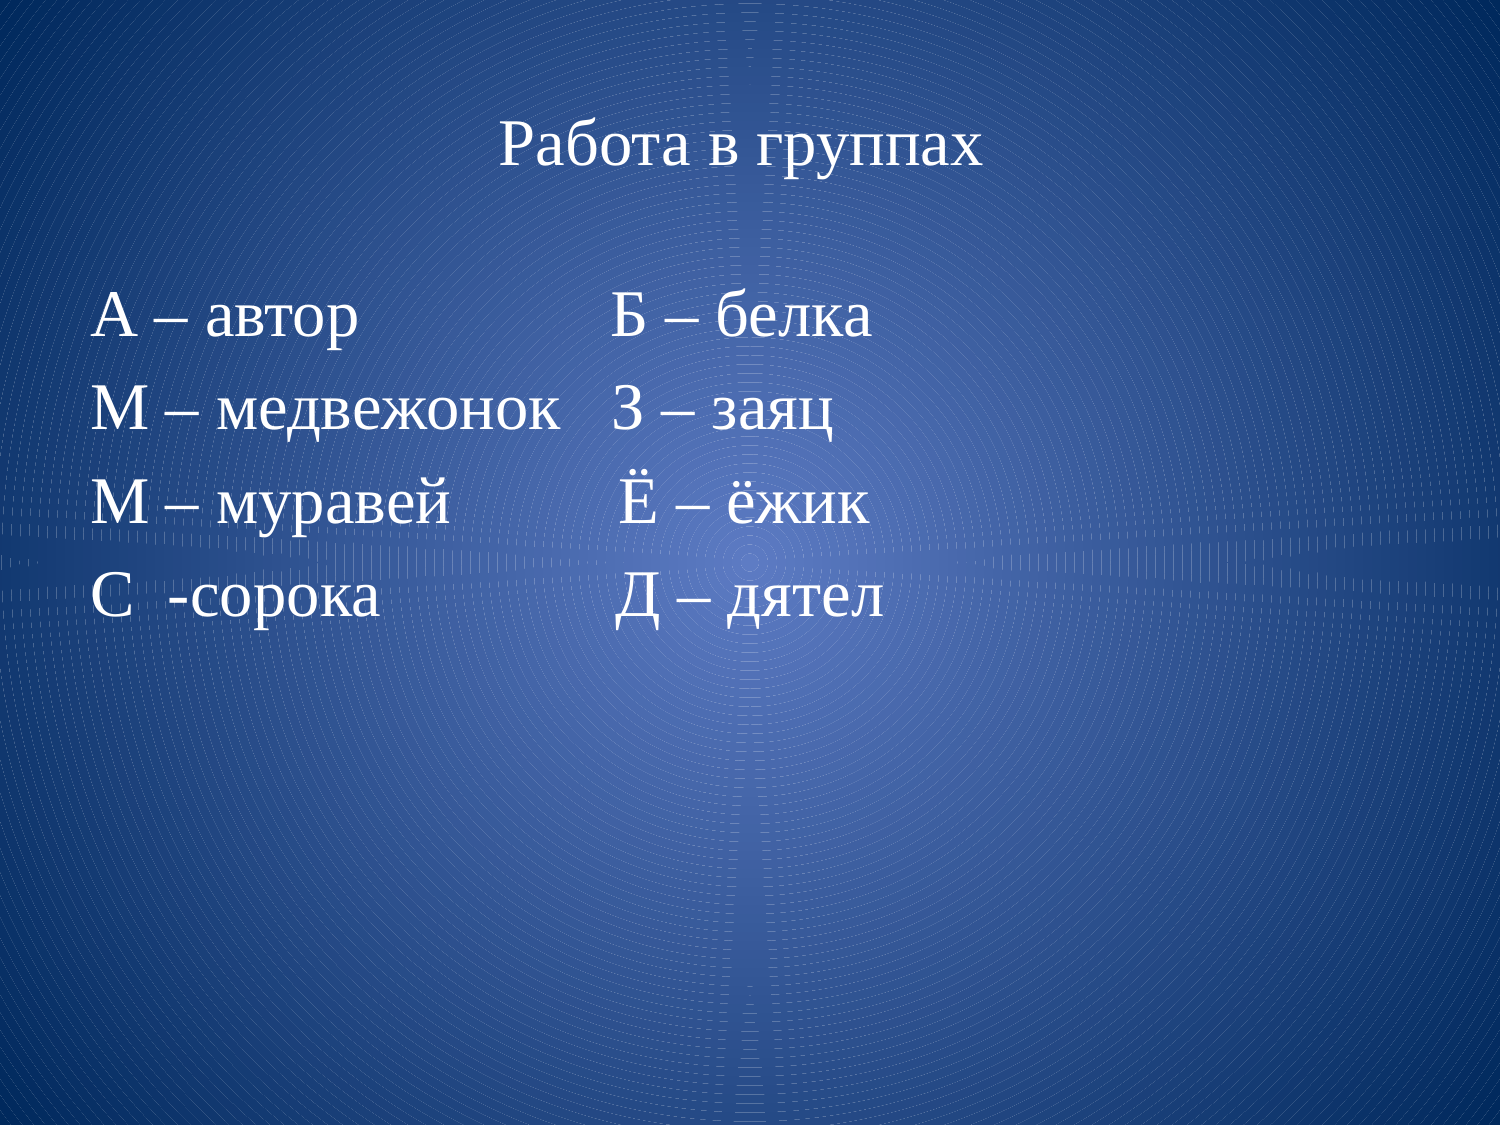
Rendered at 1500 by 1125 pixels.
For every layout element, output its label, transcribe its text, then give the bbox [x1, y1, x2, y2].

list А – автор Б – белка М – медвежонок З – заяц М – муравей Ё – ёжик С -сорока Д – дятел [75, 262, 1425, 1005]
title Работа в группах [75, 45, 1425, 233]
